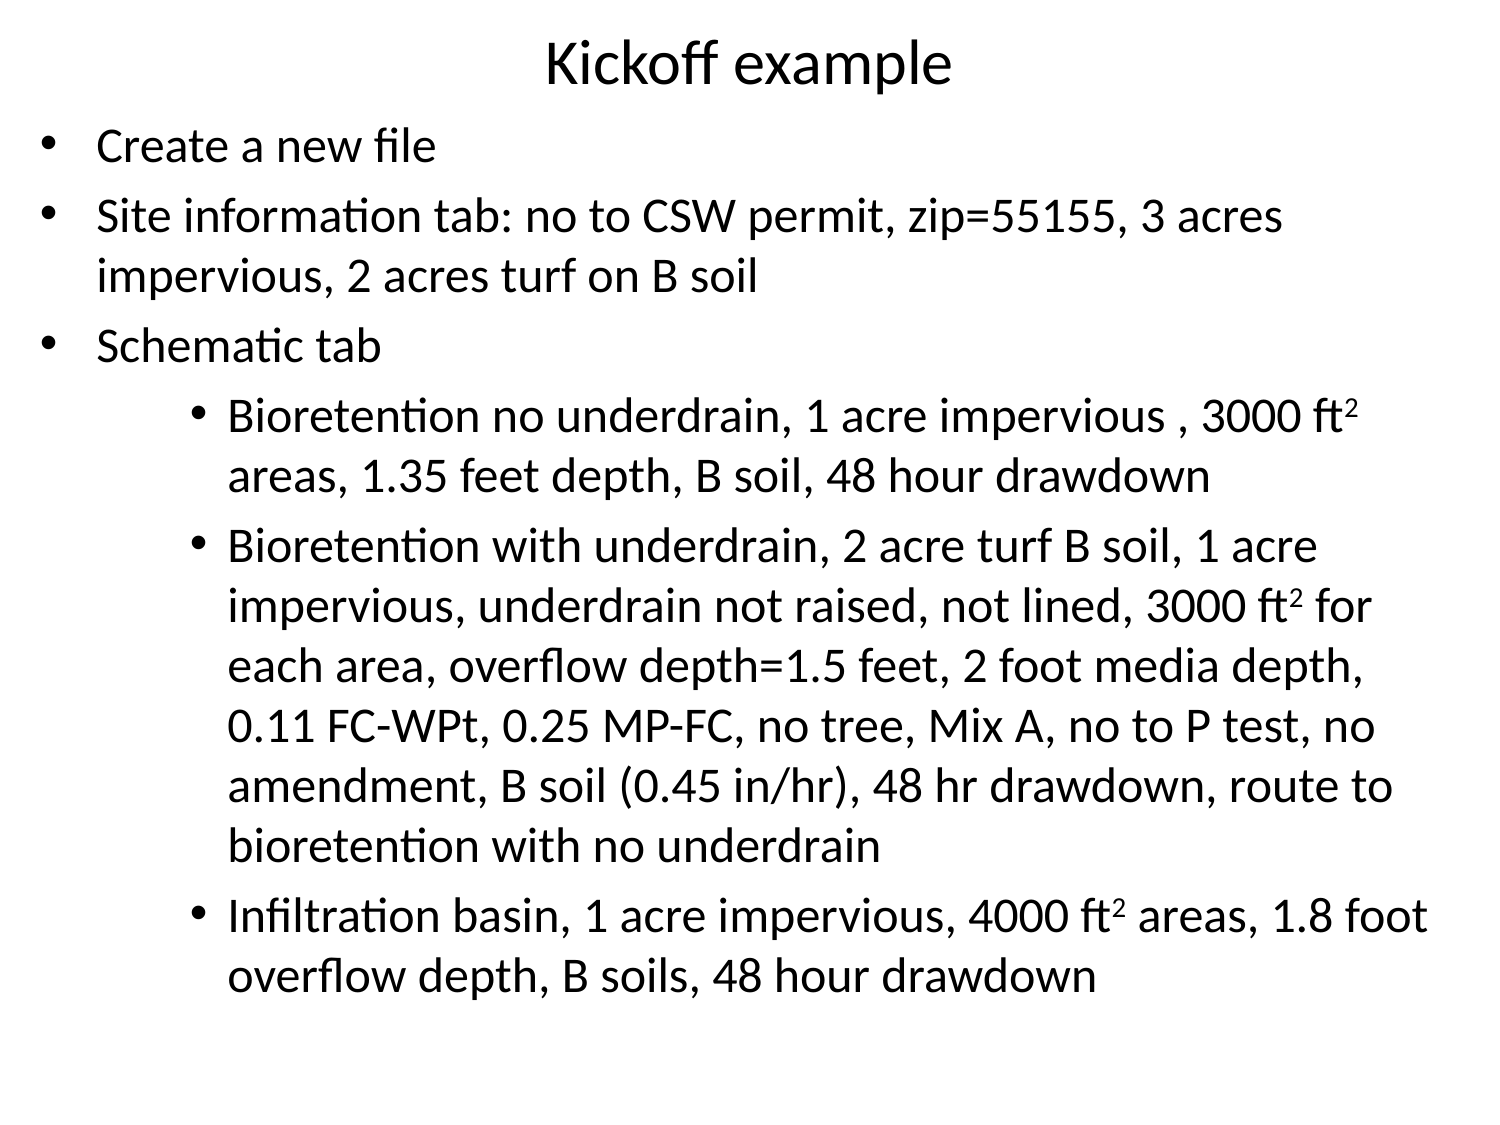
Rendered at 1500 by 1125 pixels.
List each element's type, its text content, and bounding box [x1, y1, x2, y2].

list Create a new file Site information tab: no to CSW permit, zip=55155, 3 acres impervious, 2 acres turf on B soil Schematic tab Bioretention no underdrain, 1 acre impervious , 3000 ft2 areas, 1.35 feet depth, B soil, 48 hour drawdown Bioretention with underdrain, 2 acre turf B soil, 1 acre impervious, underdrain not raised, not lined, 3000 ft2 for each area, overflow depth=1.5 feet, 2 foot media depth, 0.11 FC-WPt, 0.25 MP-FC, no tree, Mix A, no to P test, no amendment, B soil (0.45 in/hr), 48 hr drawdown, route to bioretention with no underdrain Infiltration basin, 1 acre impervious, 4000 ft2 areas, 1.8 foot overflow depth, B soils, 48 hour drawdown [24, 104, 1475, 1005]
title Kickoff example [75, 12, 1425, 104]
